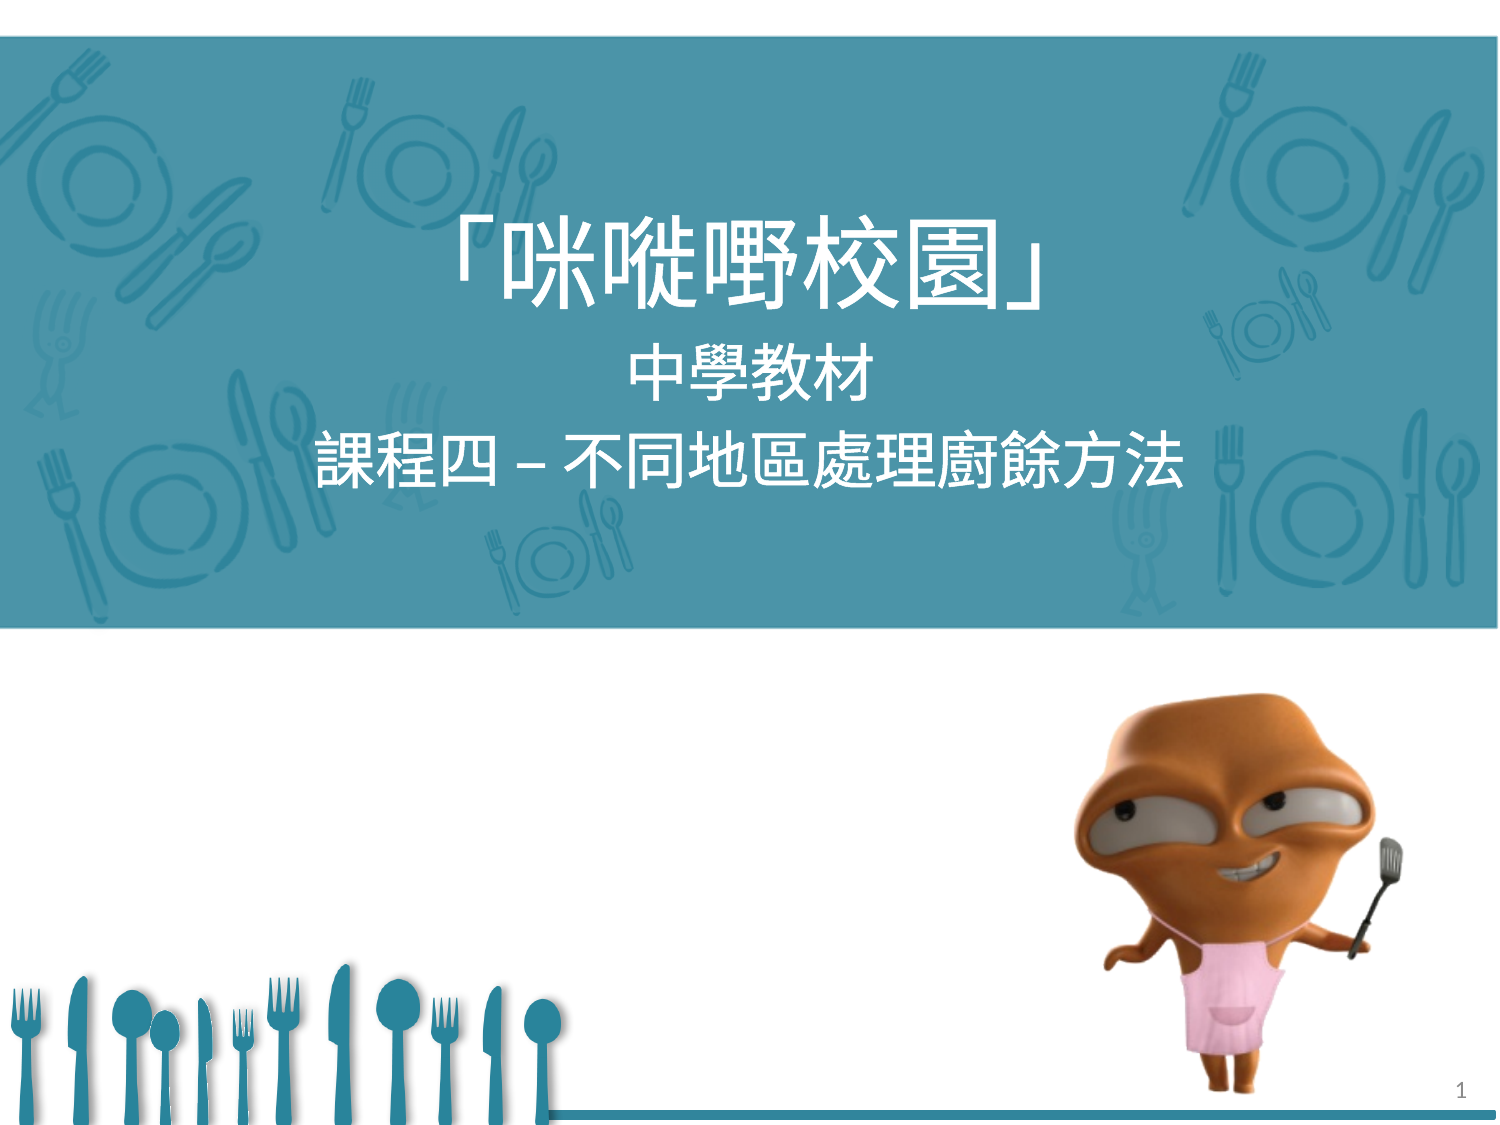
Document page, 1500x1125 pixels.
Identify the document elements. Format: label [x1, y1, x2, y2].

text_box [0, 36, 1497, 1125]
